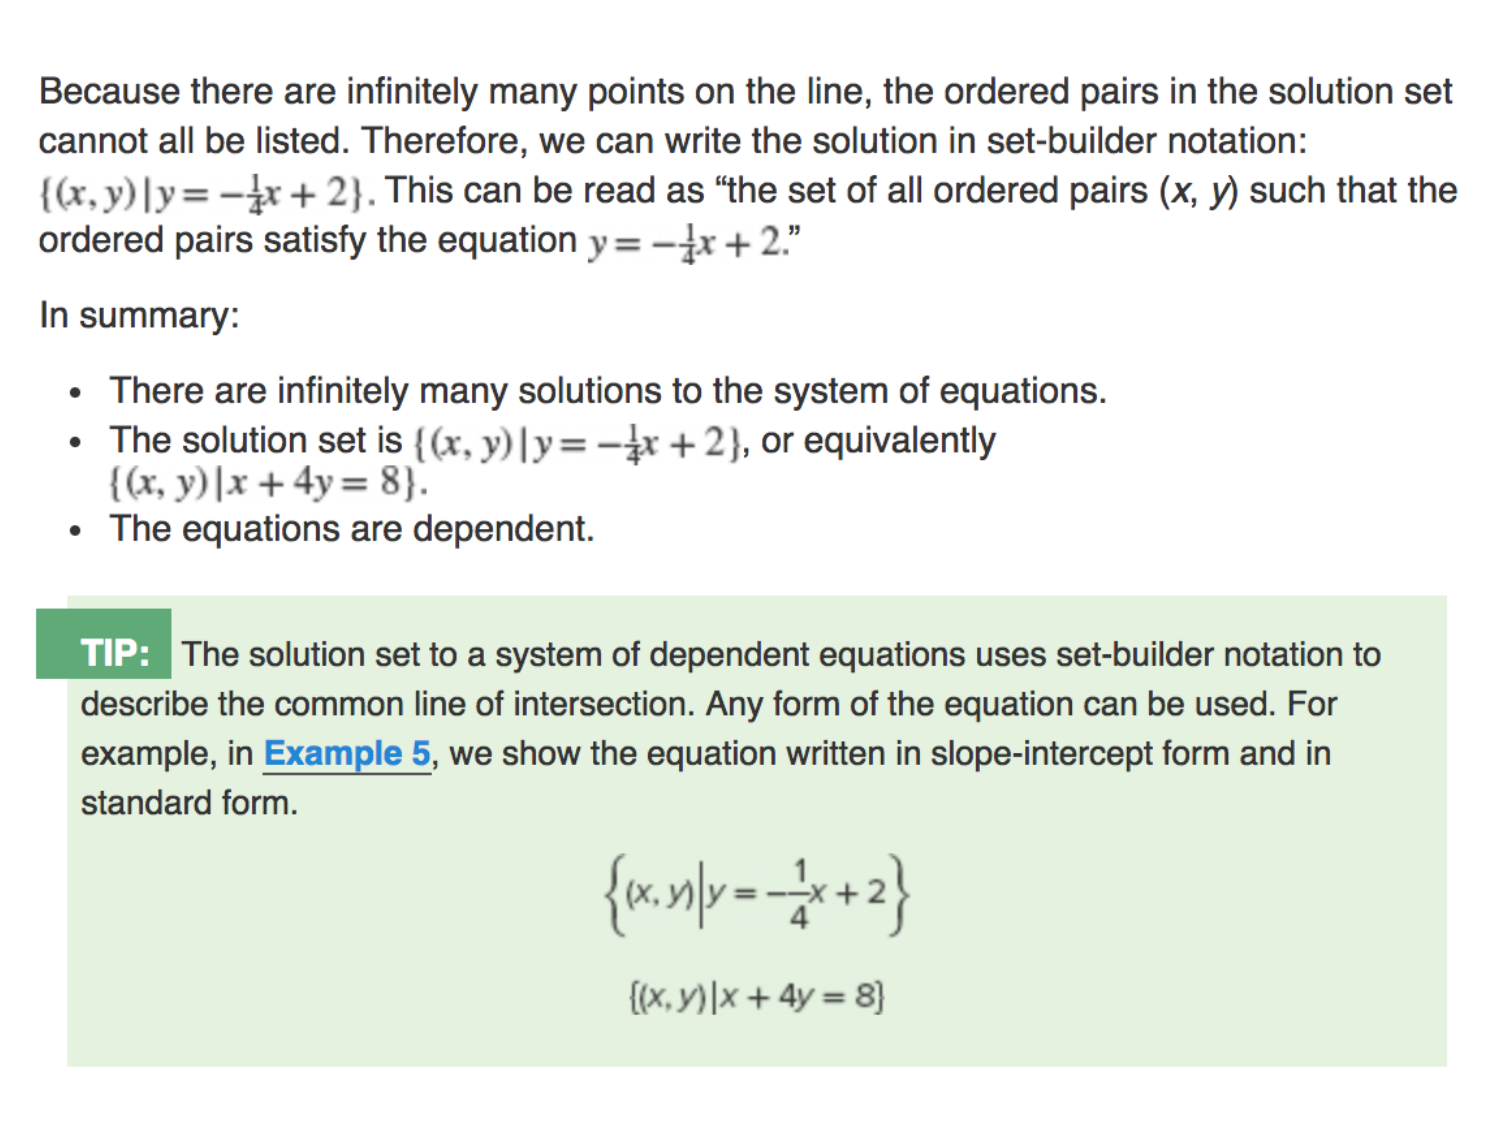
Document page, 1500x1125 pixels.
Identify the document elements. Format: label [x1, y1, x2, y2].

list [0, 61, 1500, 1080]
